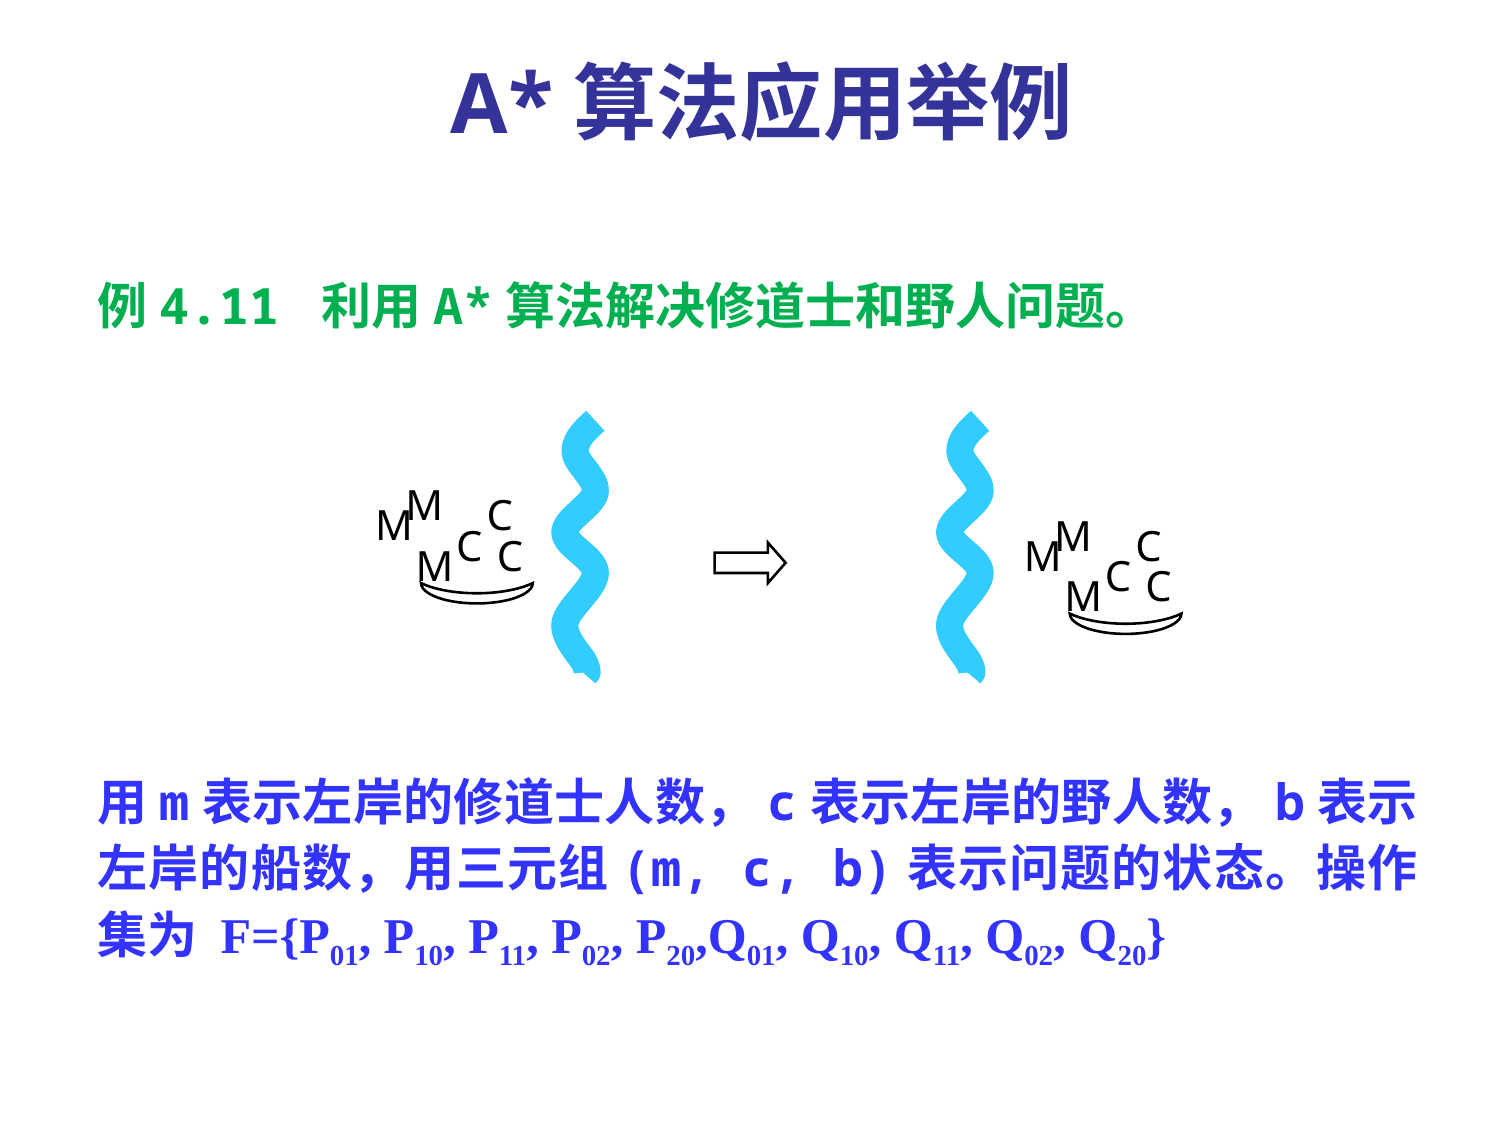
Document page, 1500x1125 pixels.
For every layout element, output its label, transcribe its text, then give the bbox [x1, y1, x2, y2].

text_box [359, 420, 598, 675]
text_box A*算法应用举例 [265, 42, 1258, 158]
text_box 例4.11 利用A*算法解决修道士和野人问题。 用m表示左岸的修道士人数，c表示左岸的野人数，b表示左岸的船数，用三元组(m, c, b)表示问题的状态。操作集为 F={P01, P10, P11, P02, P20,Q01, Q10, Q11, Q02, Q20} [82, 261, 1433, 979]
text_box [714, 420, 1182, 675]
